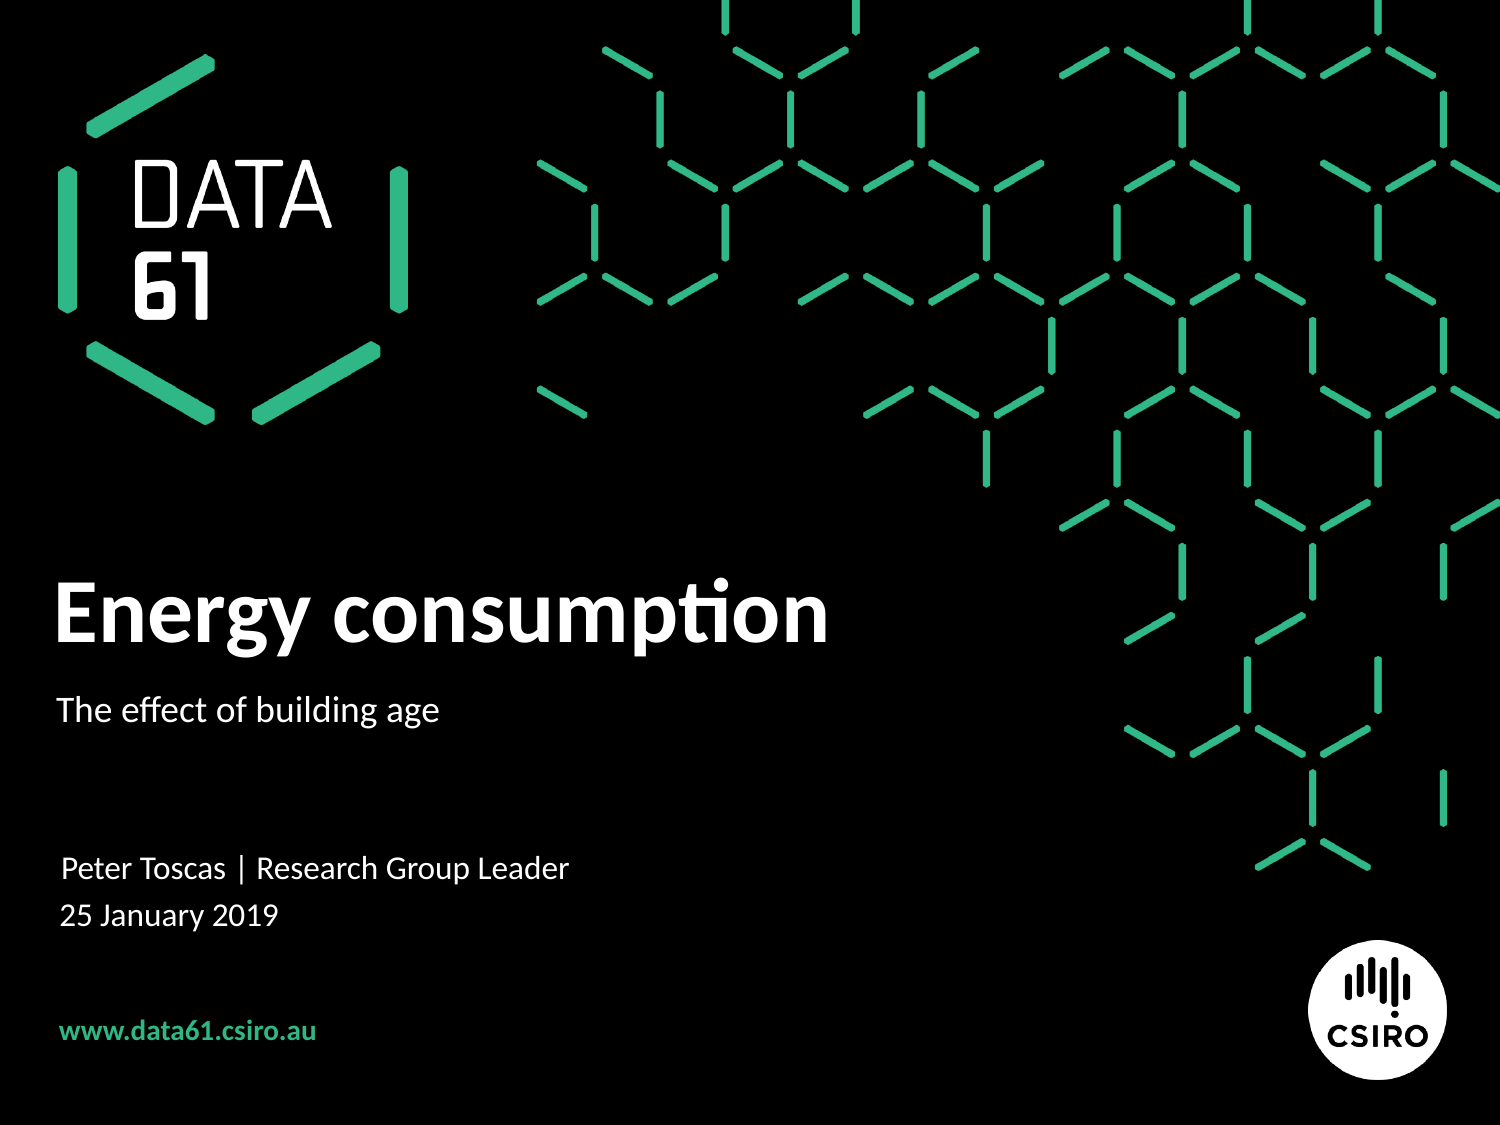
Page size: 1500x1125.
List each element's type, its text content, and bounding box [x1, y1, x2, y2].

text_box The effect of building age [41, 677, 922, 738]
picture [58, 54, 408, 425]
picture [509, 0, 1500, 894]
text_box Peter Toscas | Research Group Leader [53, 846, 1028, 888]
text_box 25 January 2019 [59, 893, 1034, 935]
picture [1308, 940, 1447, 1080]
title Energy consumption [53, 483, 1031, 661]
